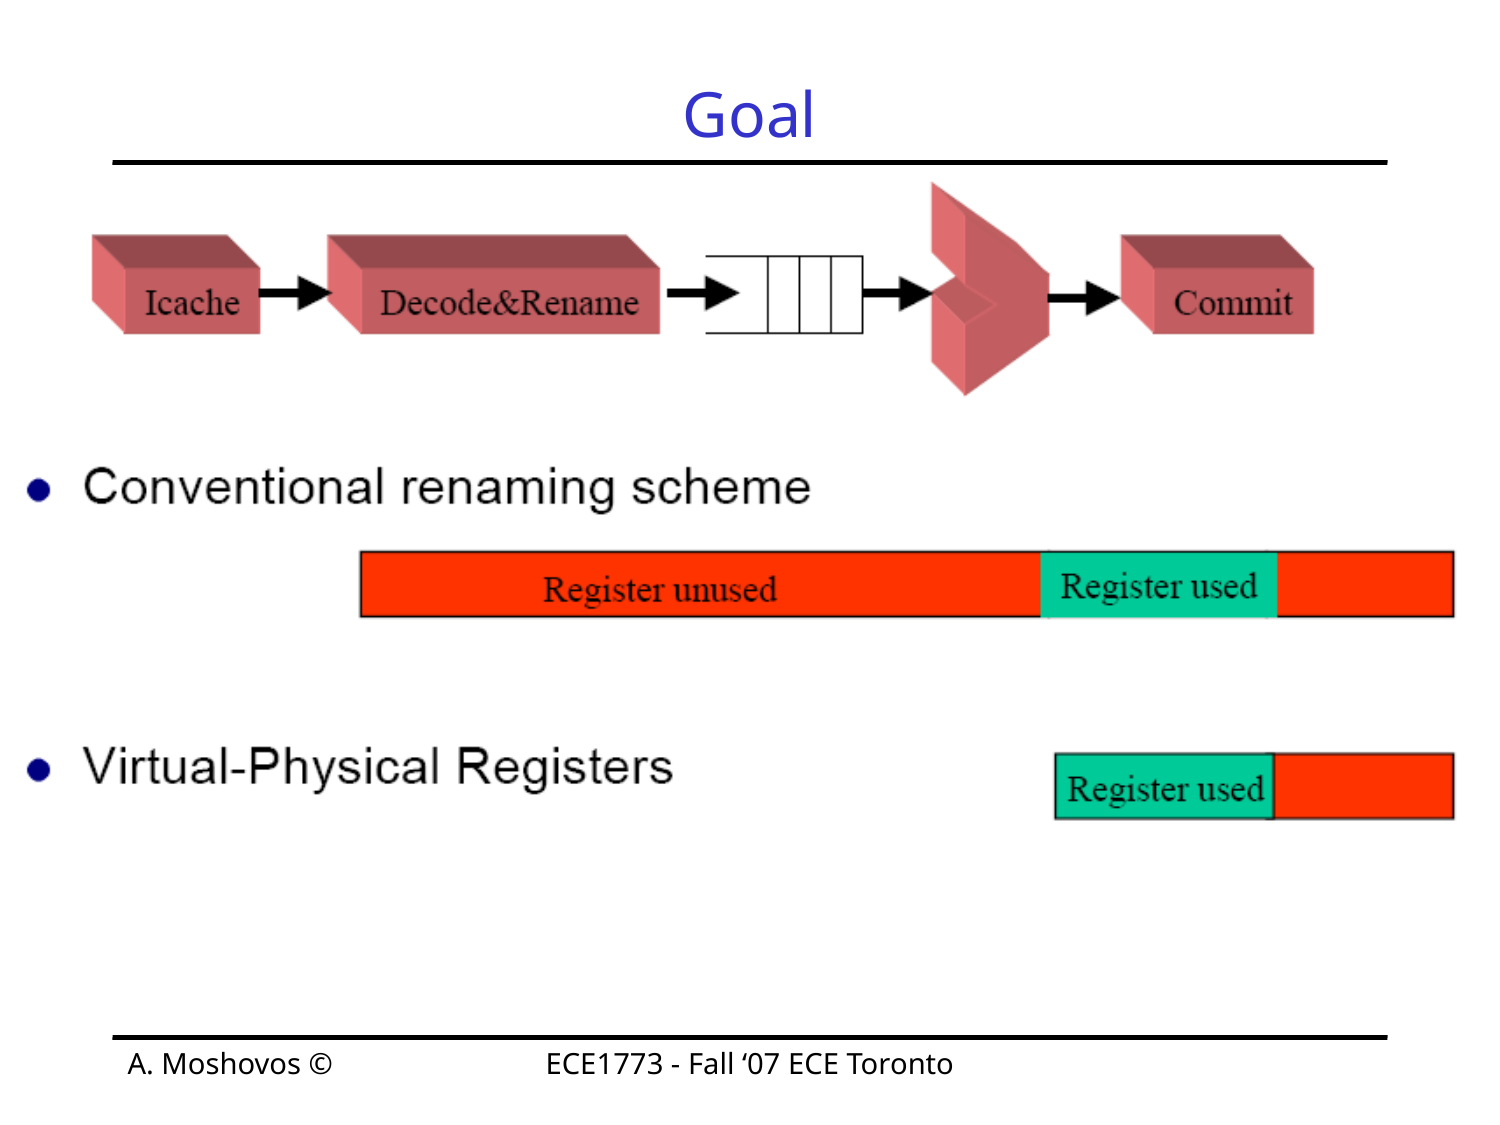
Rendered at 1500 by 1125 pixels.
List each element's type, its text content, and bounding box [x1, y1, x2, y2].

picture [17, 177, 1500, 860]
footer ECE1773 - Fall ‘07 ECE Toronto [487, 1037, 1013, 1101]
title Goal [112, 62, 1388, 163]
slide_number A. Moshovos © [112, 1037, 426, 1101]
